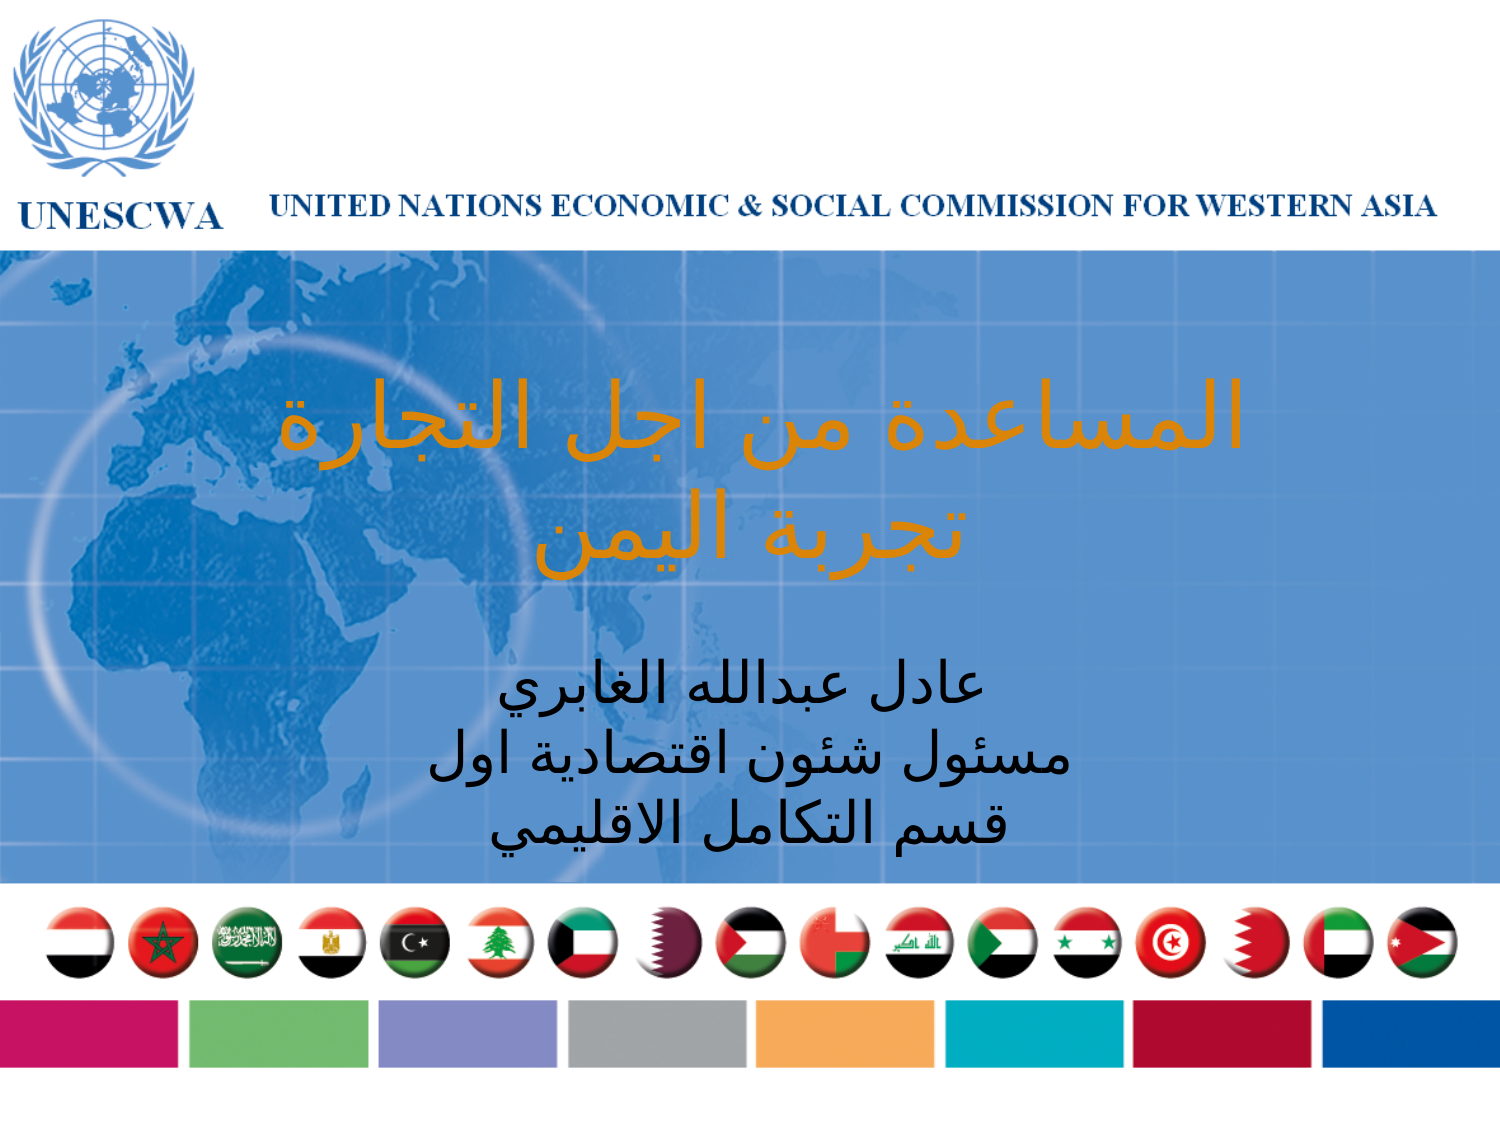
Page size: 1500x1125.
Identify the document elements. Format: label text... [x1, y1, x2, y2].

picture [0, 0, 1500, 1125]
subtitle عادل عبدالله الغابري مسئول شئون اقتصادية اول قسم التكامل الاقليمي [225, 637, 1275, 925]
title المساعدة من اجل التجارة تجربة اليمن [112, 349, 1388, 591]
